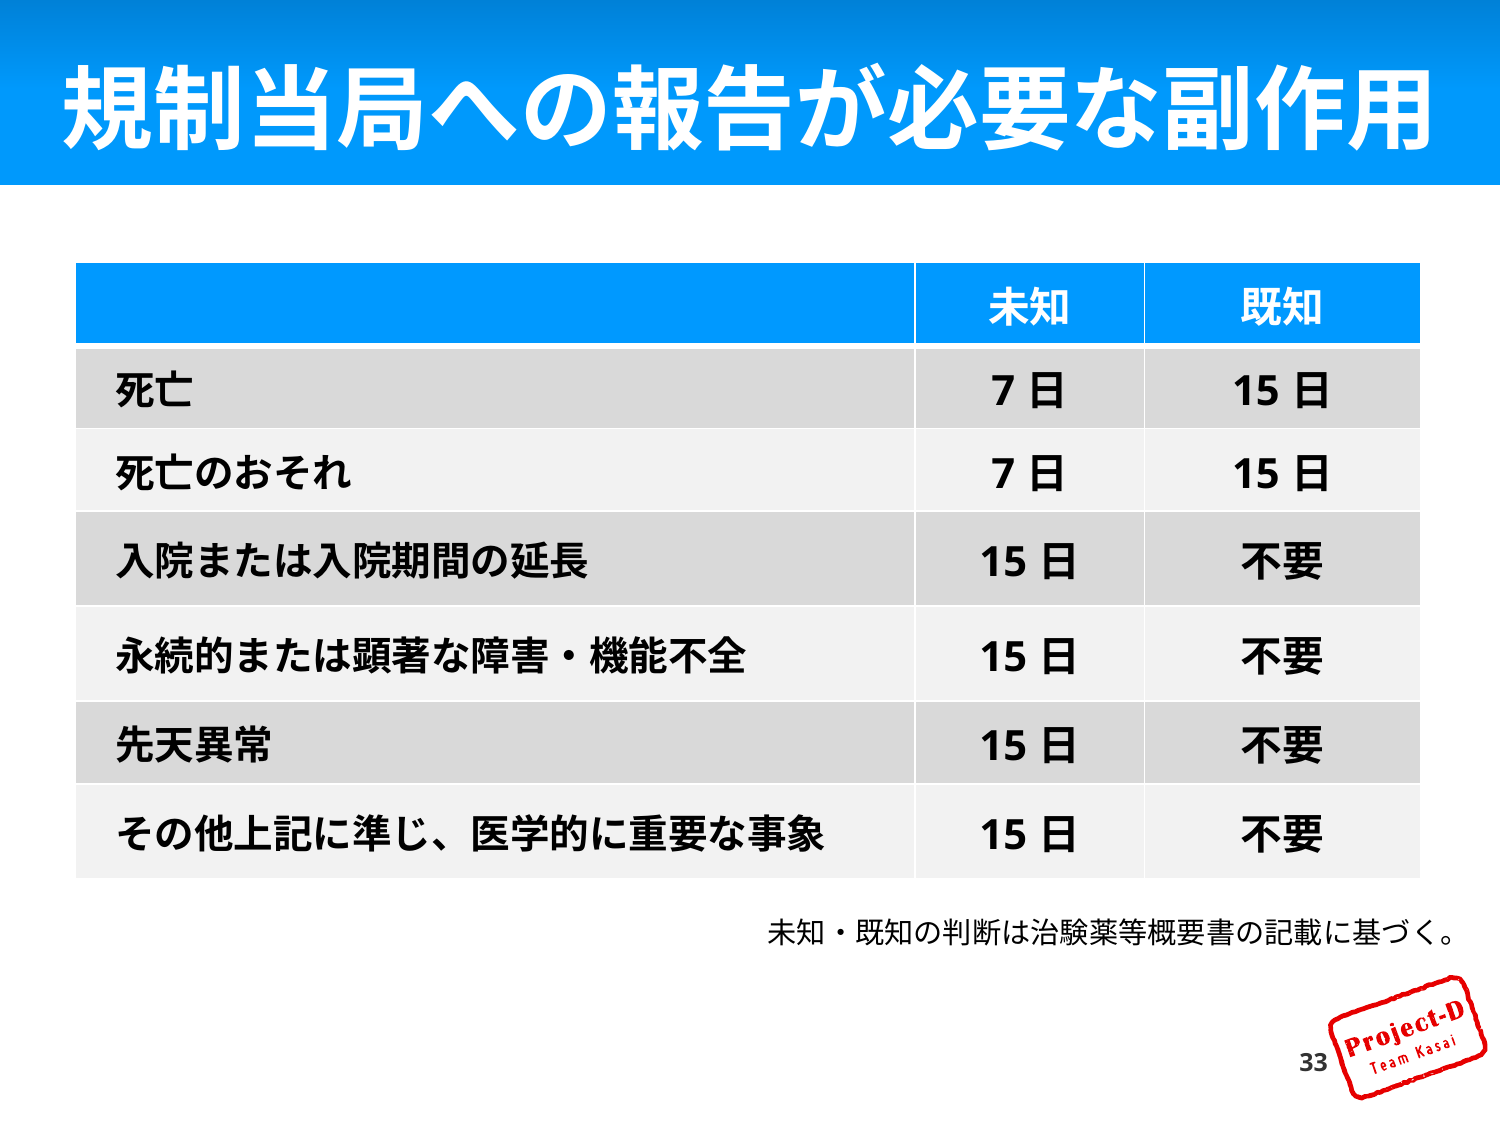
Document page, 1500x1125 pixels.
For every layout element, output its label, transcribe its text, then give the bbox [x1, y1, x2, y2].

table_cell 15日 [916, 702, 1144, 783]
table_cell 先天異常 [76, 702, 914, 783]
table_cell 不要 [1145, 702, 1420, 783]
table_cell 15日 [1145, 429, 1420, 510]
table_header [76, 263, 914, 343]
table_header 未知 [916, 263, 1144, 343]
table_cell 7日 [916, 349, 1144, 428]
table_cell 15日 [916, 607, 1144, 700]
table_cell 7日 [916, 429, 1144, 510]
table_cell 15日 [1145, 349, 1420, 428]
table_cell 不要 [1145, 785, 1420, 878]
table_cell 15日 [916, 512, 1144, 605]
table_cell 永続的または顕著な障害・機能不全 [76, 607, 914, 700]
table_cell 15日 [916, 785, 1144, 878]
table_cell 死亡のおそれ [76, 429, 914, 510]
table_header 既知 [1145, 263, 1420, 343]
table_cell 入院または入院期間の延長 [76, 512, 914, 605]
table_cell その他上記に準じ、医学的に重要な事象 [76, 785, 914, 878]
picture [1327, 974, 1488, 1101]
table_cell 不要 [1145, 607, 1420, 700]
title 規制当局への報告が必要な副作用 [0, 0, 1500, 185]
table_cell 死亡 [76, 349, 914, 428]
text_box 未知・既知の判断は治験薬等概要書の記載に基づく。 [752, 906, 1485, 957]
table_cell 不要 [1145, 512, 1420, 605]
